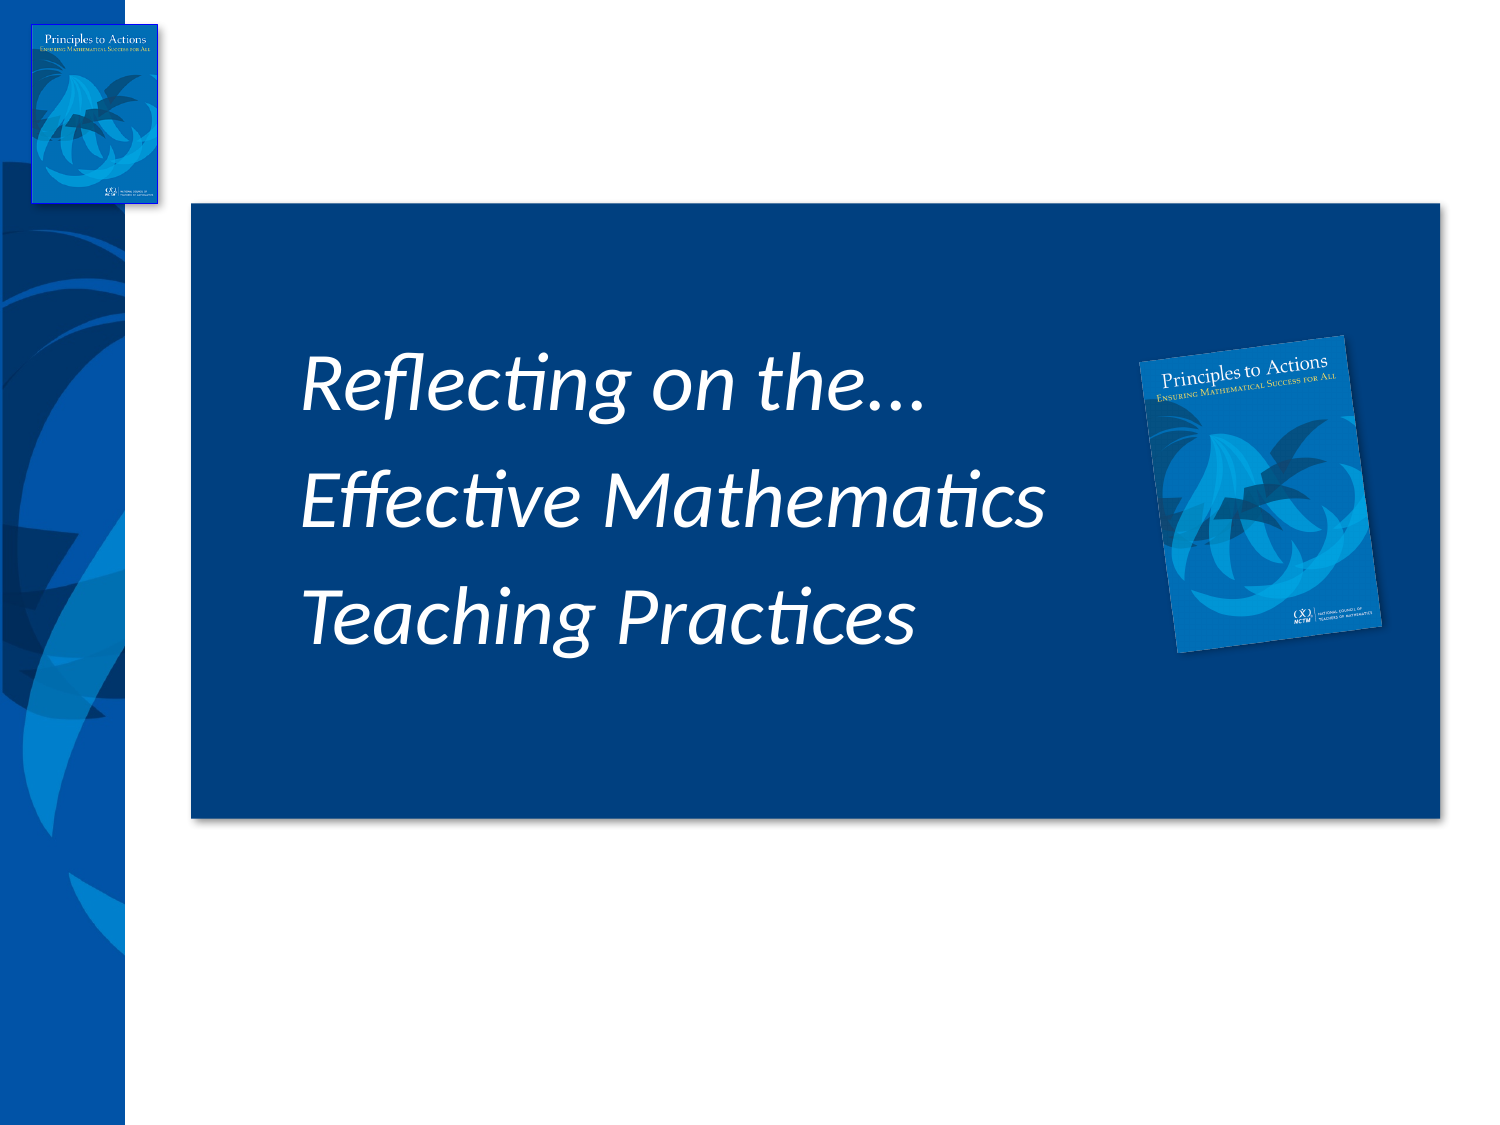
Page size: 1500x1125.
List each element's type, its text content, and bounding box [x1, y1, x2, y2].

list Reflecting on the... Effective Mathematics Teaching Practices [191, 203, 1441, 819]
picture [0, 0, 125, 1125]
picture [32, 25, 157, 203]
picture [1140, 336, 1381, 652]
